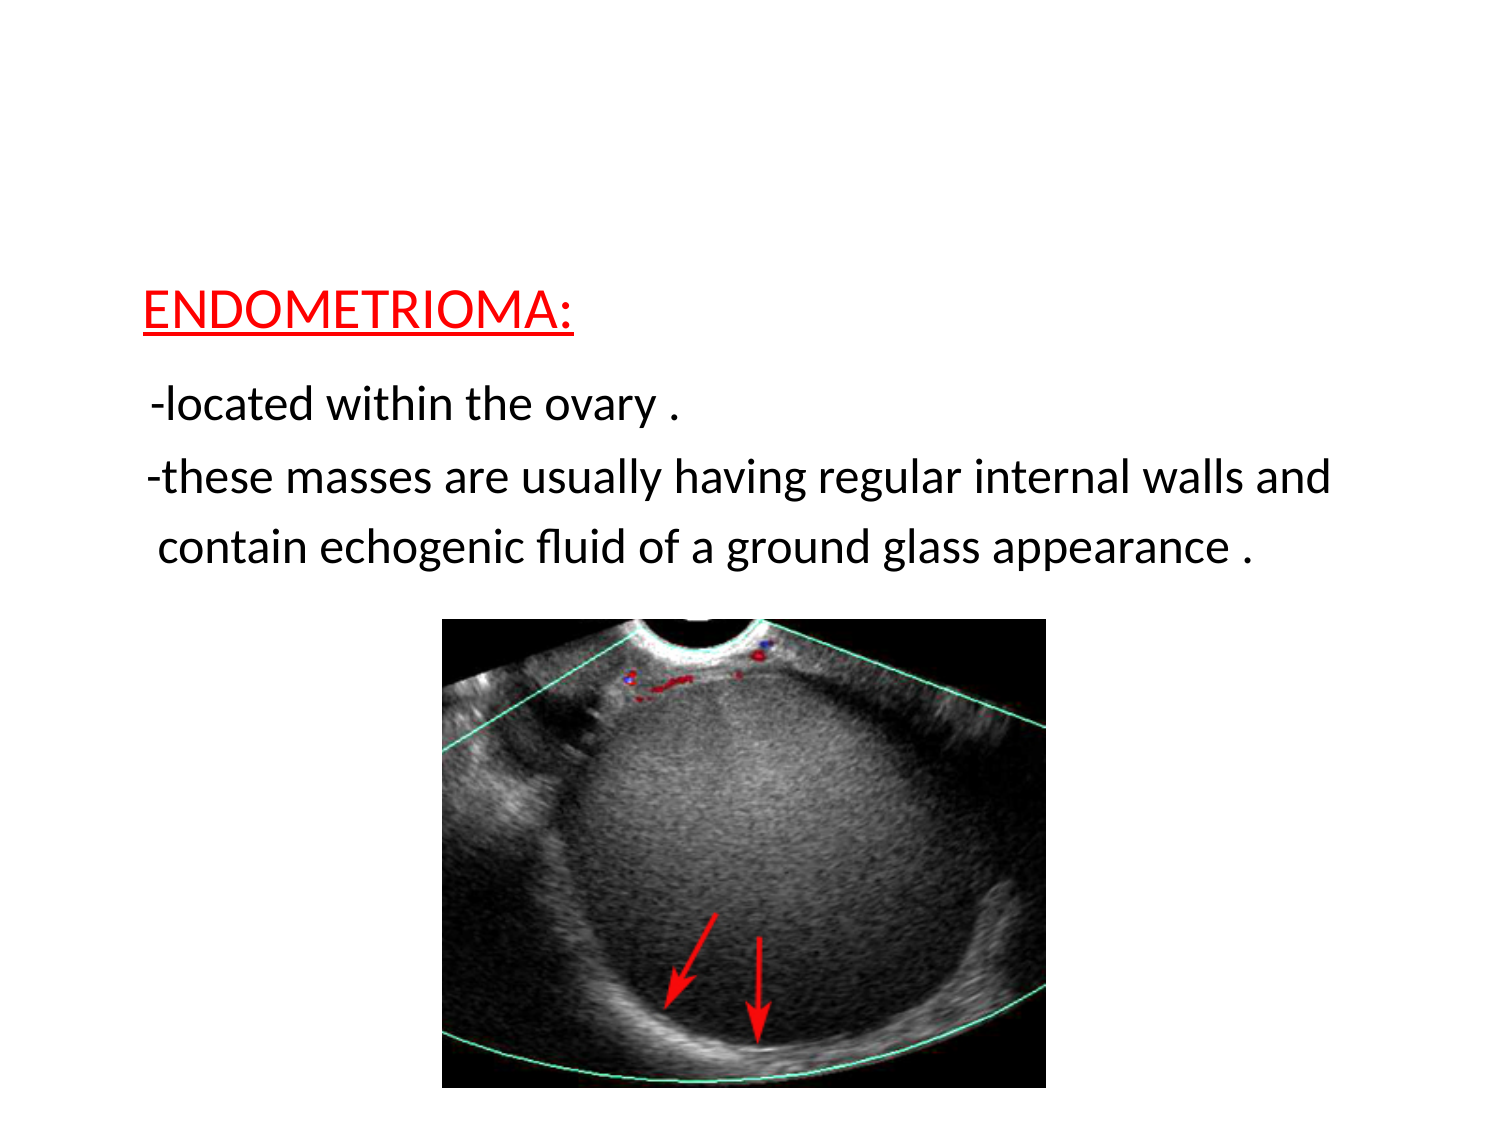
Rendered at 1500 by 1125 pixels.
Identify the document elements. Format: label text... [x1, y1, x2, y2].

list ENDOMETRIOMA: -located within the ovary . -these masses are usually having regular internal walls and contain echogenic fluid of a ground glass appearance . [75, 262, 1425, 1090]
picture [442, 619, 1046, 1089]
